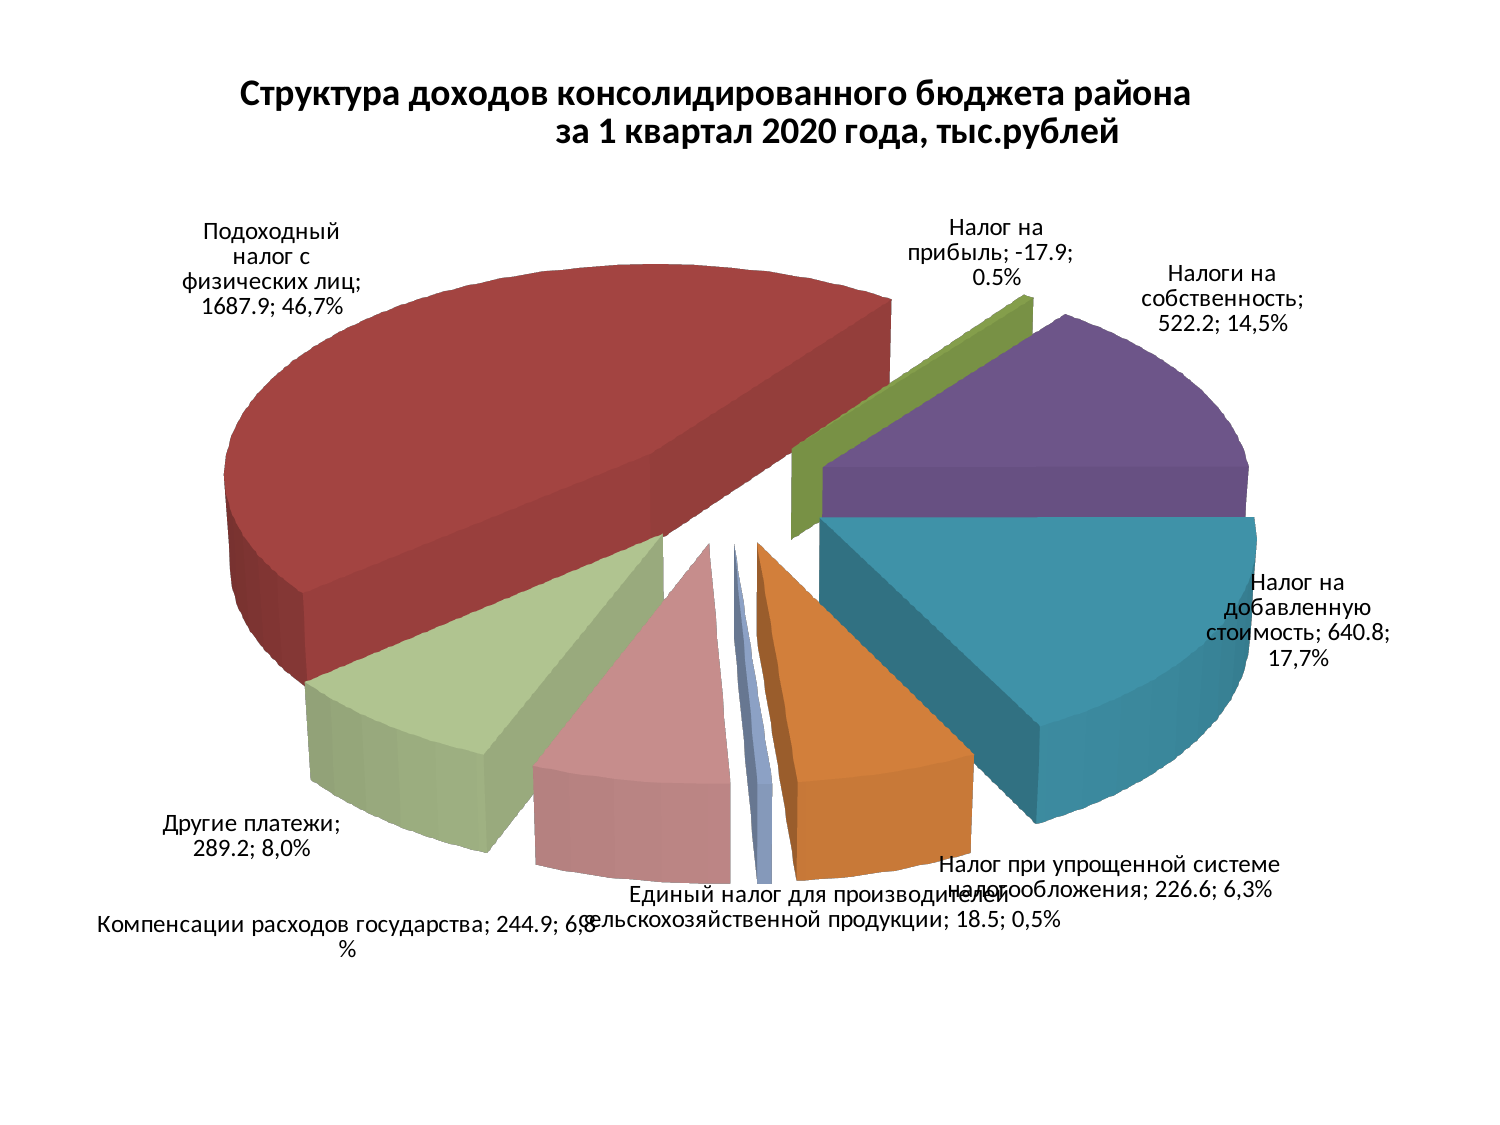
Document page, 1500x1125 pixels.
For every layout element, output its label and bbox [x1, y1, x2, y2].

chart [0, 63, 1500, 1062]
